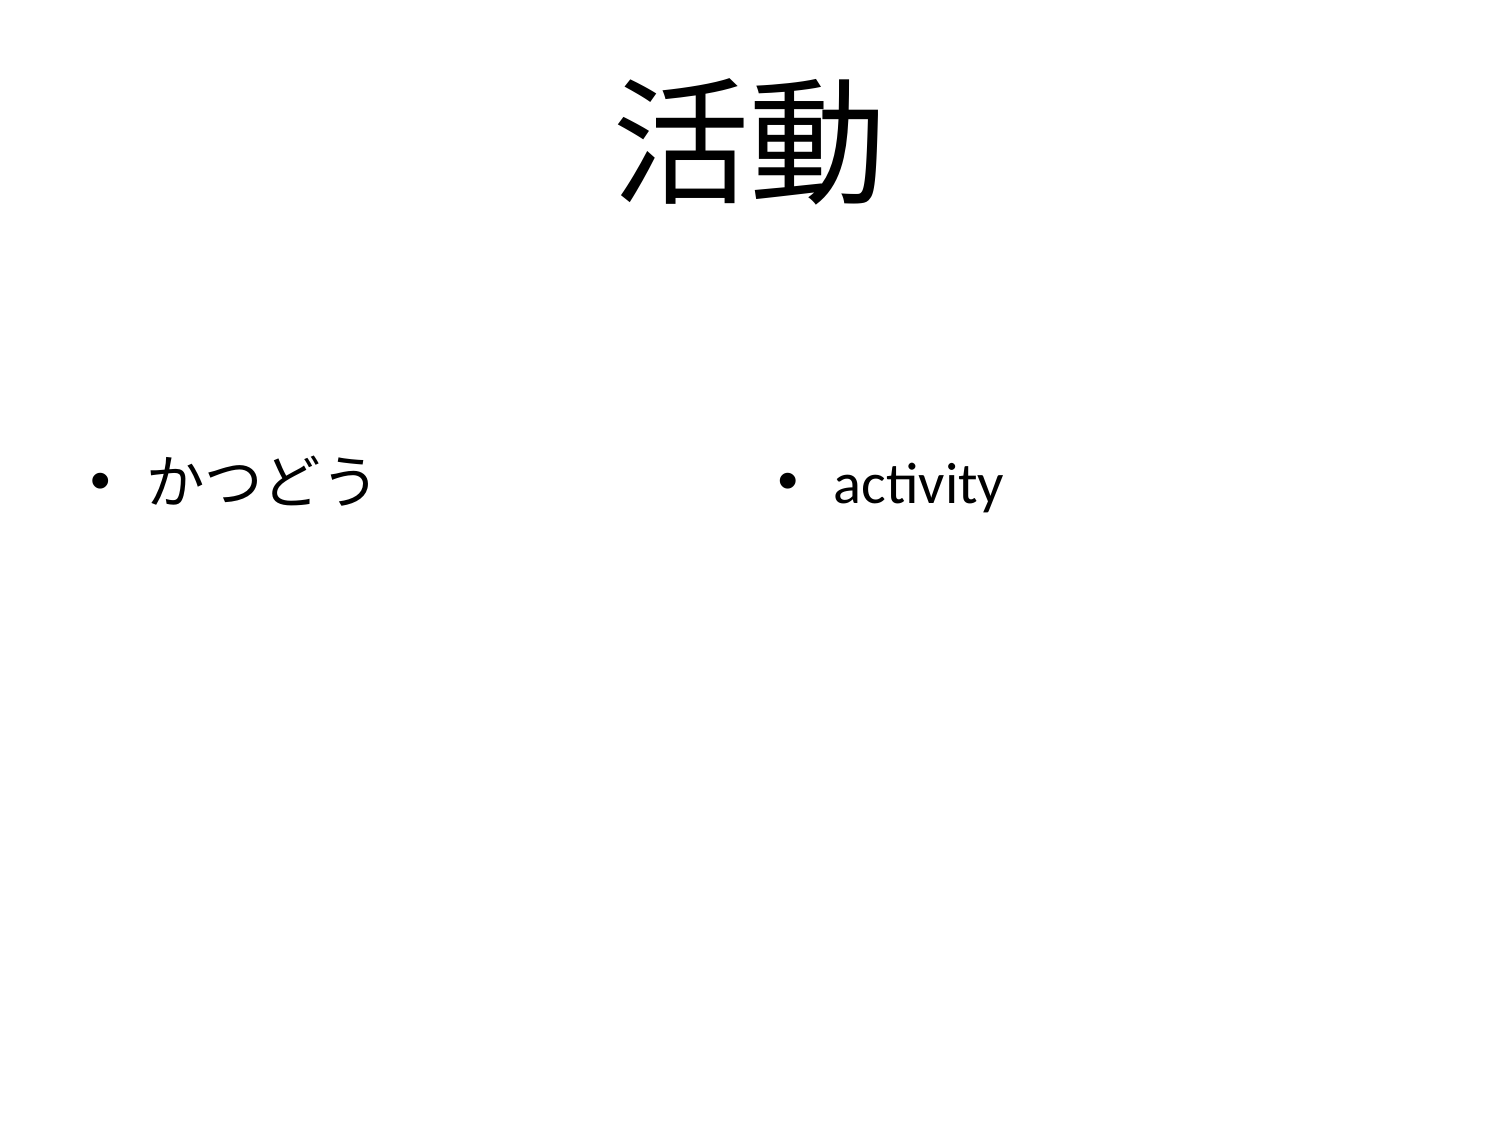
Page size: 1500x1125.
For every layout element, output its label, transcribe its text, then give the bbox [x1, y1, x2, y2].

title 活動 [74, 44, 1426, 233]
list activity [762, 437, 1426, 1006]
list かつどう [74, 437, 738, 1006]
